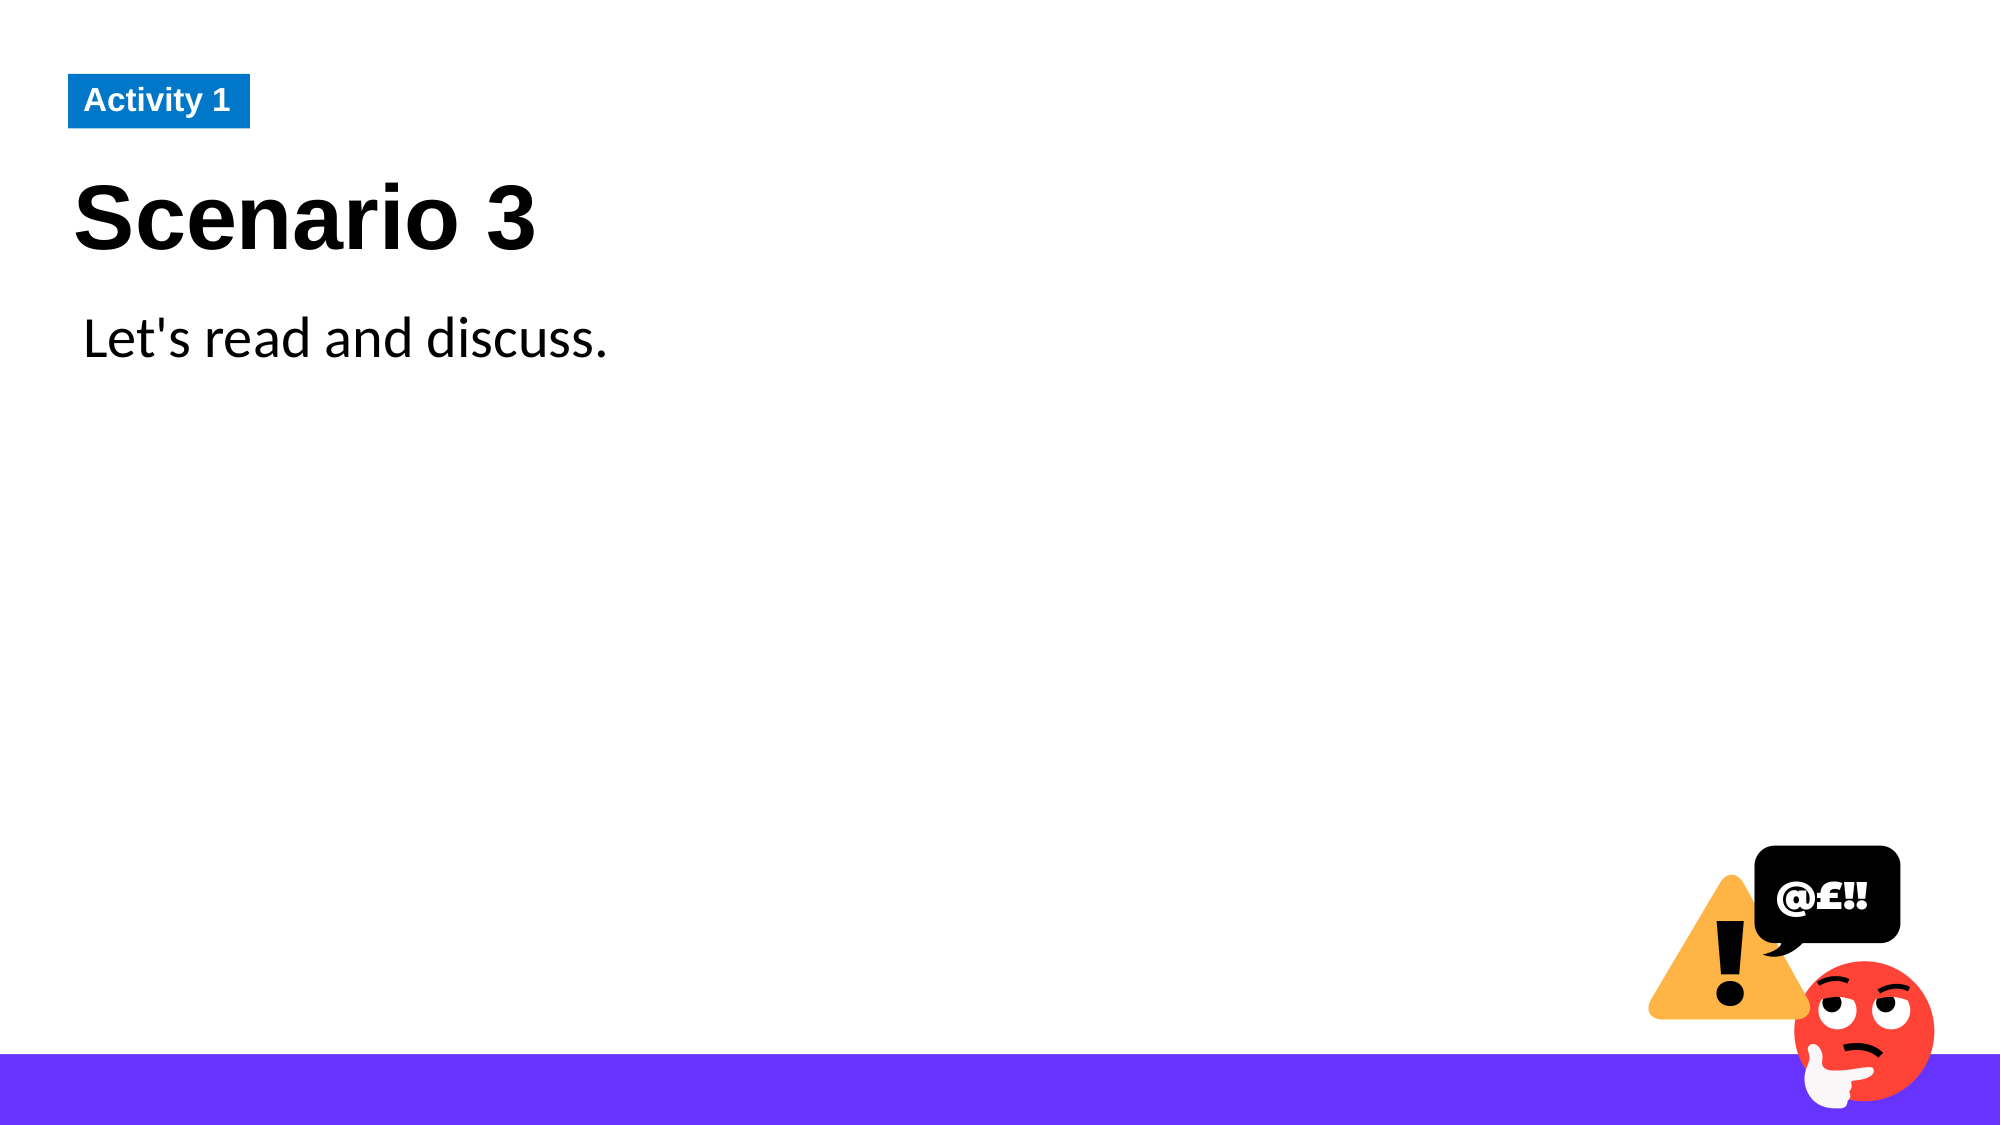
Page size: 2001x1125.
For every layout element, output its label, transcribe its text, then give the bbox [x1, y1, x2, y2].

list Let's read and discuss. [68, 299, 1794, 1014]
picture [0, 0, 2000, 1125]
text_box Scenario 3 [59, 59, 1857, 278]
text_box Activity 1 [68, 73, 250, 129]
